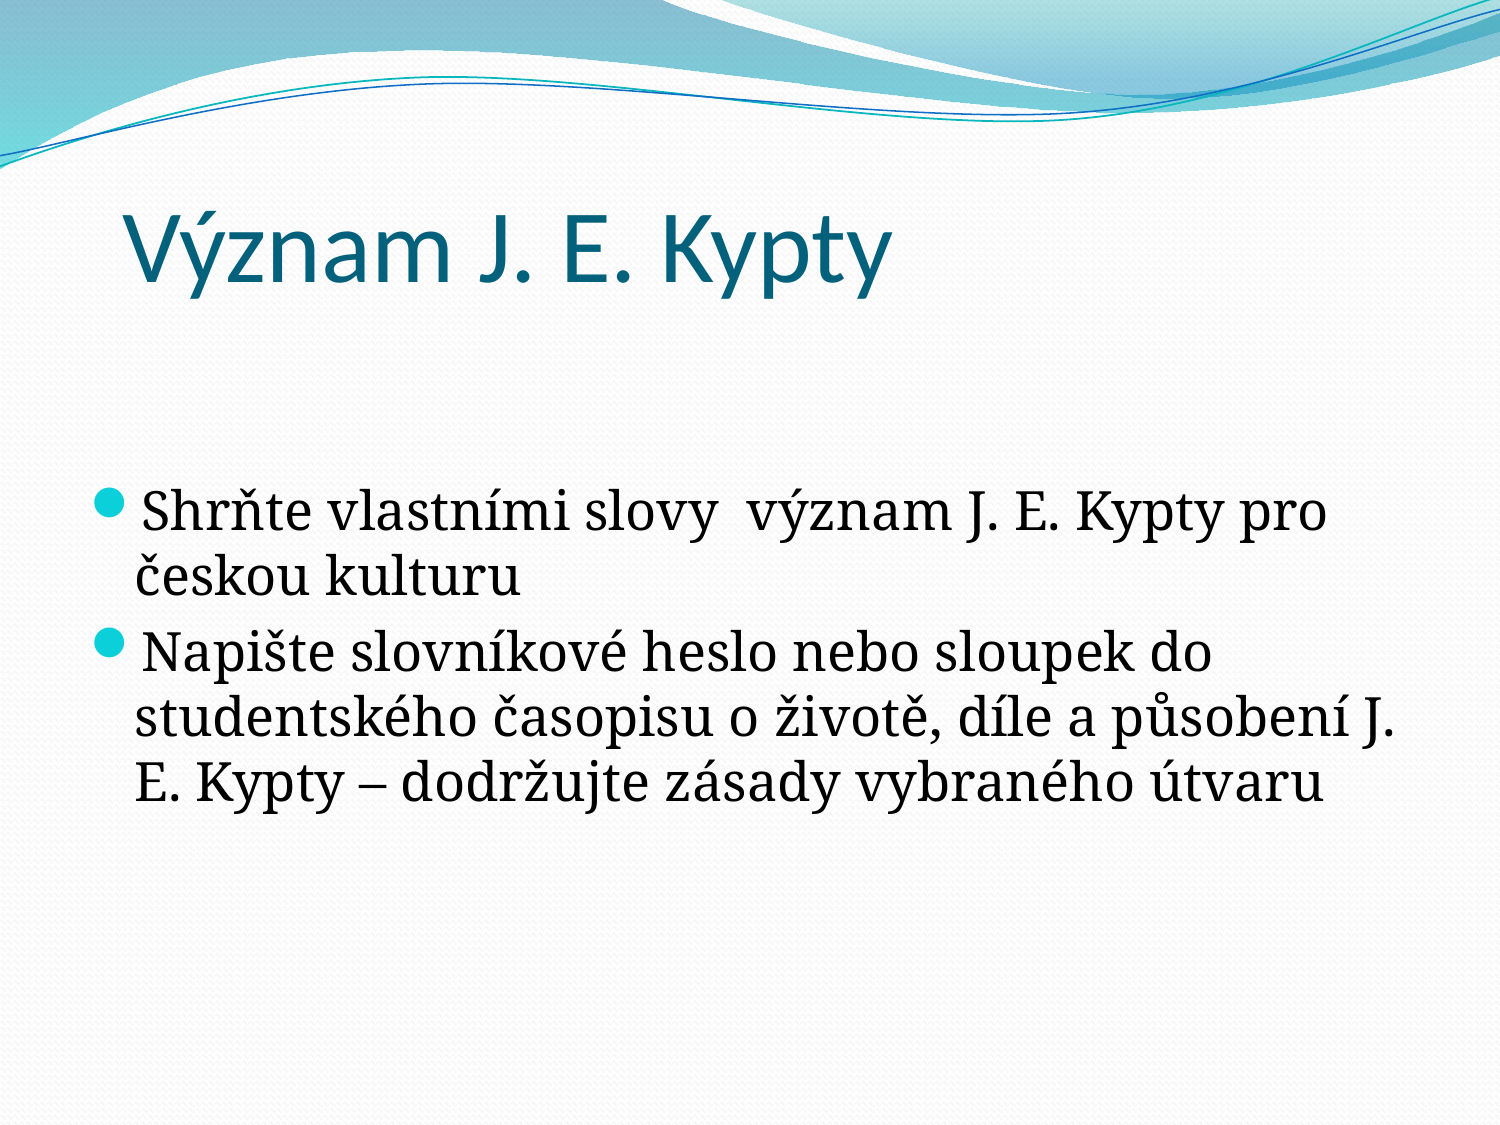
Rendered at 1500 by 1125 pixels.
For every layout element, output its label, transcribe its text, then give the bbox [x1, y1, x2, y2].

title Význam J. E. Kypty [74, 115, 1426, 304]
list Shrňte vlastními slovy význam J. E. Kypty pro českou kulturu Napište slovníkové heslo nebo sloupek do studentského časopisu o životě, díle a působení J. E. Kypty – dodržujte zásady vybraného útvaru [74, 317, 1426, 1038]
